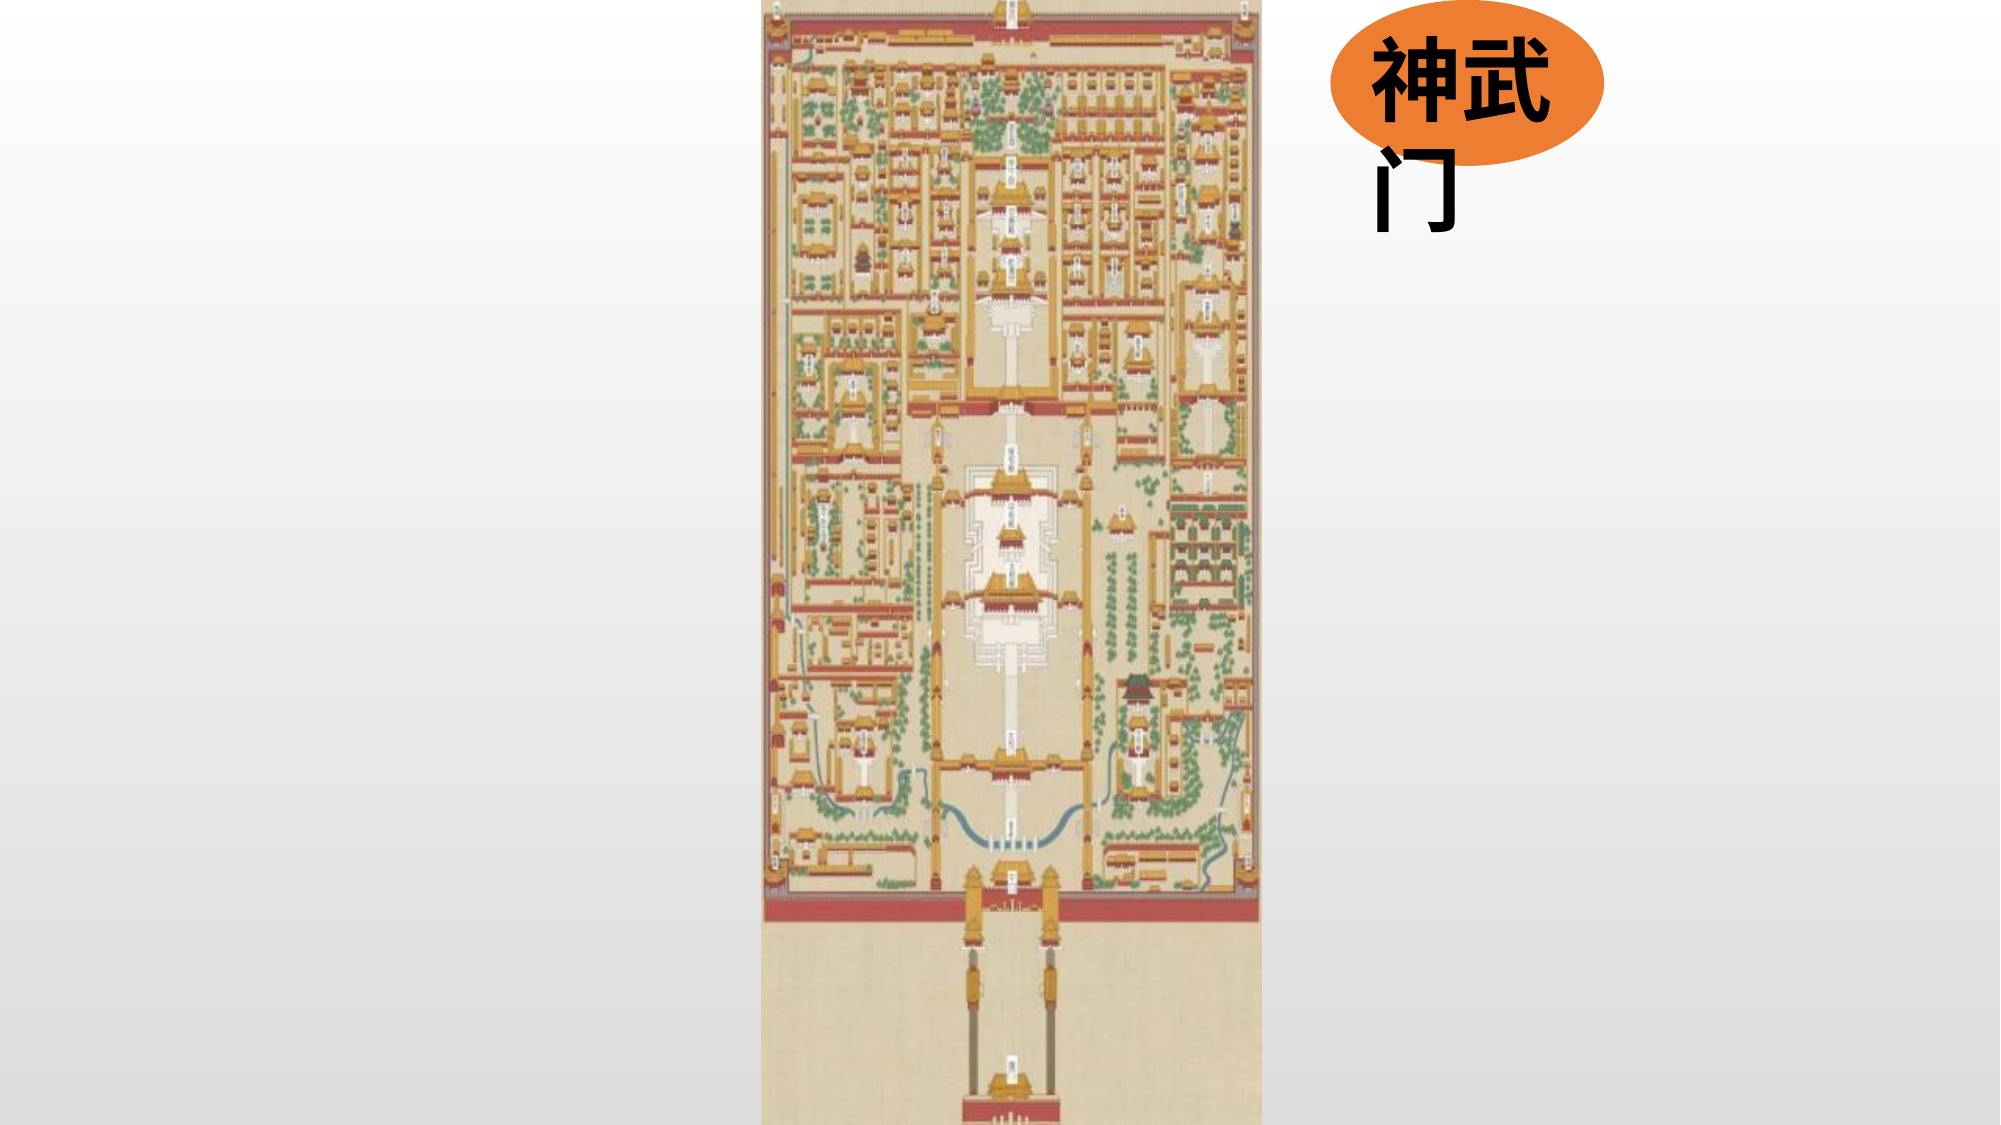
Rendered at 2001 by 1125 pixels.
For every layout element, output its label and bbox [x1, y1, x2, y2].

picture [761, 0, 1262, 1125]
text_box [1330, 0, 1606, 254]
